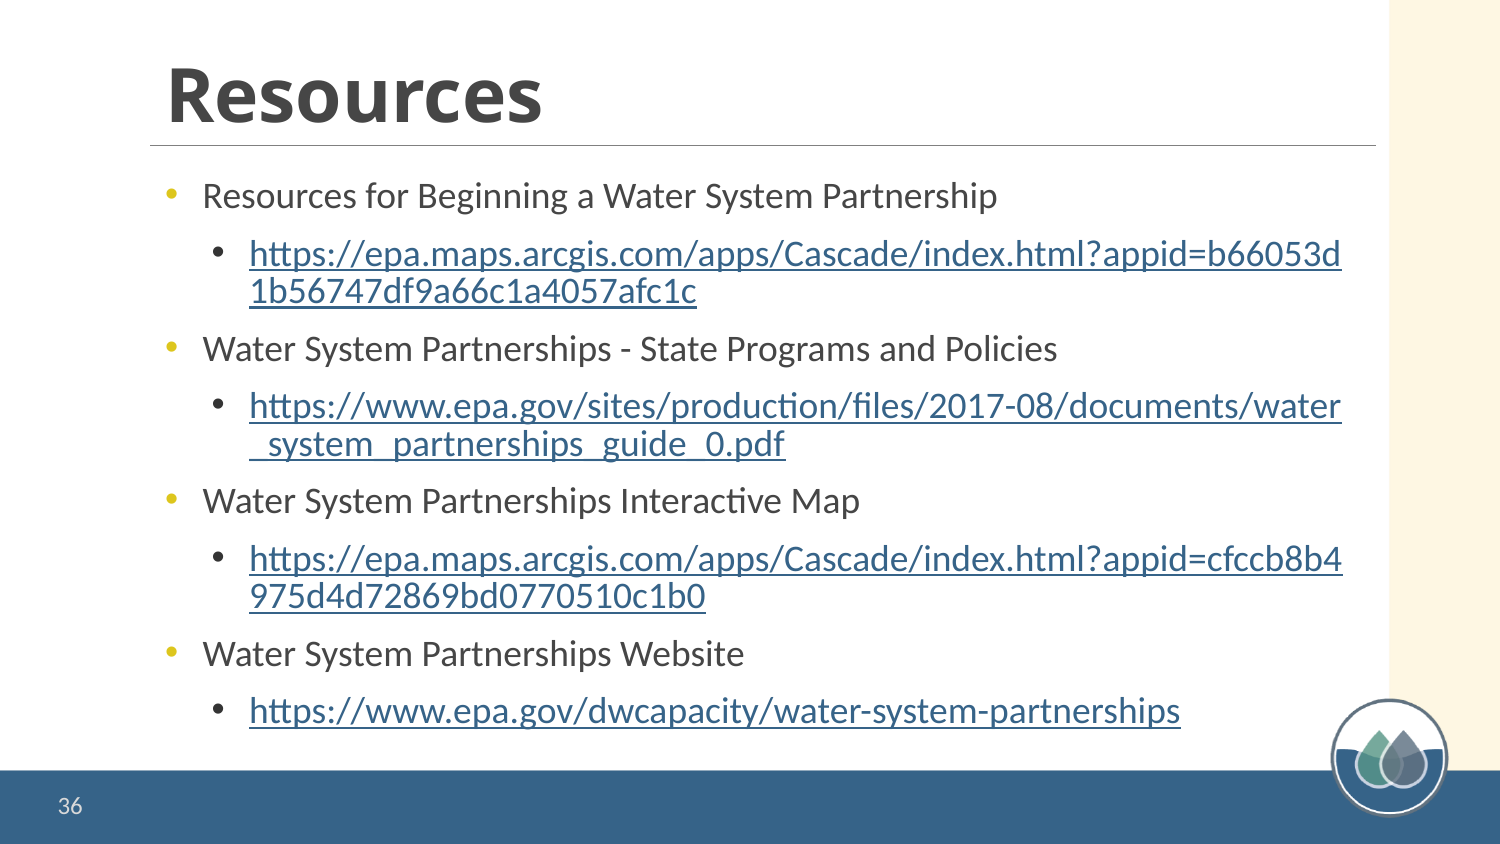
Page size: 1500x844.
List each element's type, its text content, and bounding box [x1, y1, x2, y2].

title Resources [150, 21, 1373, 146]
picture [0, 0, 1500, 844]
list Resources for Beginning a Water System Partnership https://epa.maps.arcgis.com/apps/Cascade/index.html?appid=b66053d1b56747df9a66c1a4057afc1c Water System Partnerships - State Programs and Policies https://www.epa.gov/sites/production/files/2017-08/documents/water_system_partnerships_guide_0.pdf Water System Partnerships Interactive Map https://epa.maps.arcgis.com/apps/Cascade/index.html?appid=cfccb8b4975d4d72869bd0770510c1b0 Water System Partnerships Website https://www.epa.gov/dwcapacity/water-system-partnerships [150, 163, 1373, 747]
slide_number 36 [16, 782, 124, 828]
